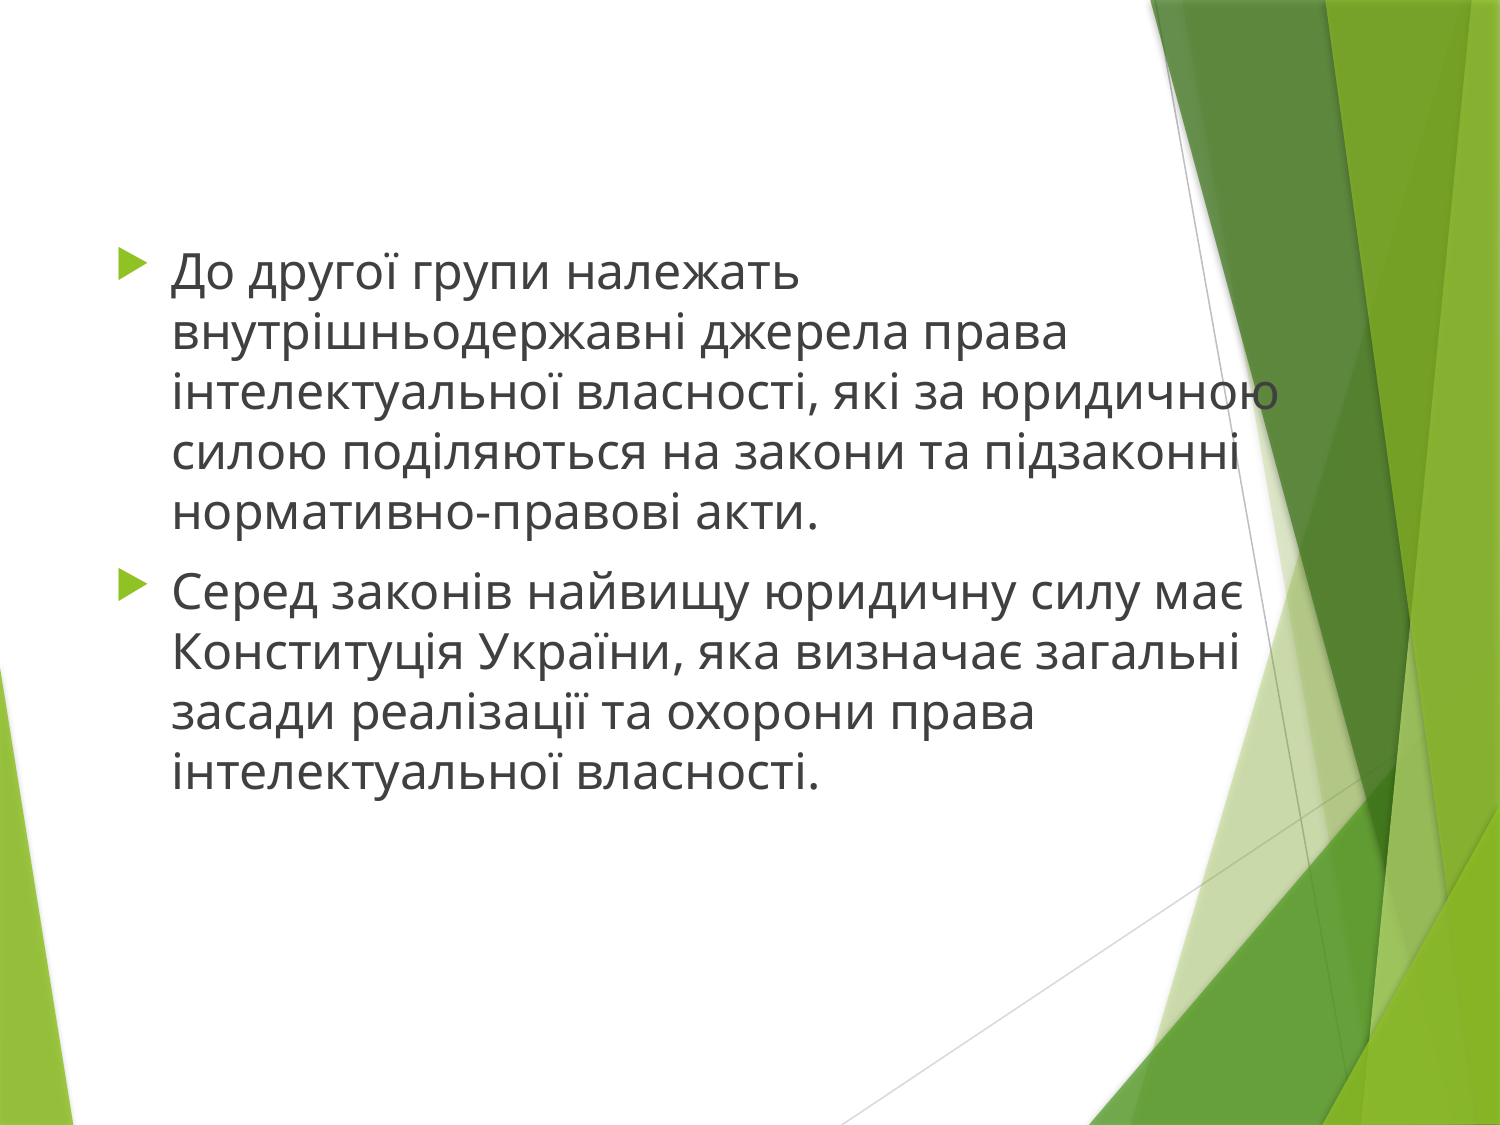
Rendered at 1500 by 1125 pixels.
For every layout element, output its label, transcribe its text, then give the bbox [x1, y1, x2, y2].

list До другої групи належать внутрішньодержавні джерела права інтелектуальної власності, які за юридичною силою поділяються на закони та підзаконні нормативно-правові акти. Серед законів найвищу юридичну силу має Конституція України, яка визначає загальні засади реалізації та охорони права інтелектуальної власності. [99, 231, 1306, 991]
